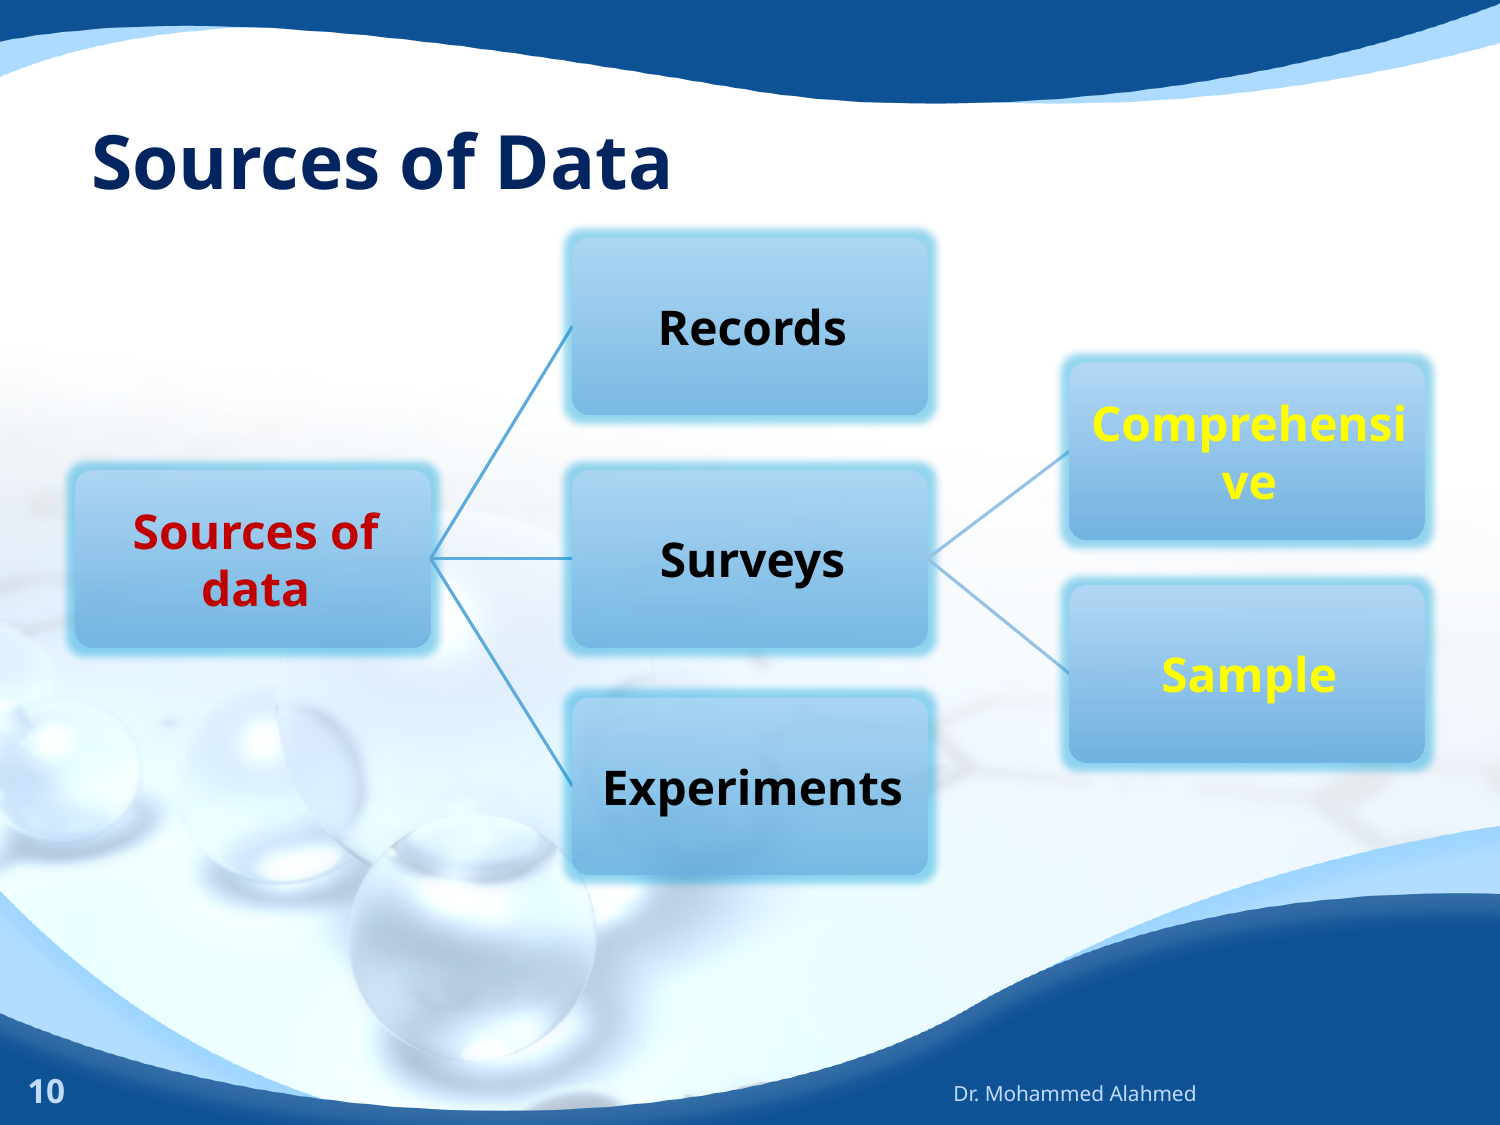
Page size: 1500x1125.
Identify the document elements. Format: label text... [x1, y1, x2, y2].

footer Dr. Mohammed Alahmed [837, 1073, 1313, 1125]
picture [0, 0, 1500, 1125]
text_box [74, 186, 1426, 931]
slide_number 10 [12, 1062, 363, 1123]
title Sources of Data [76, 107, 1427, 179]
